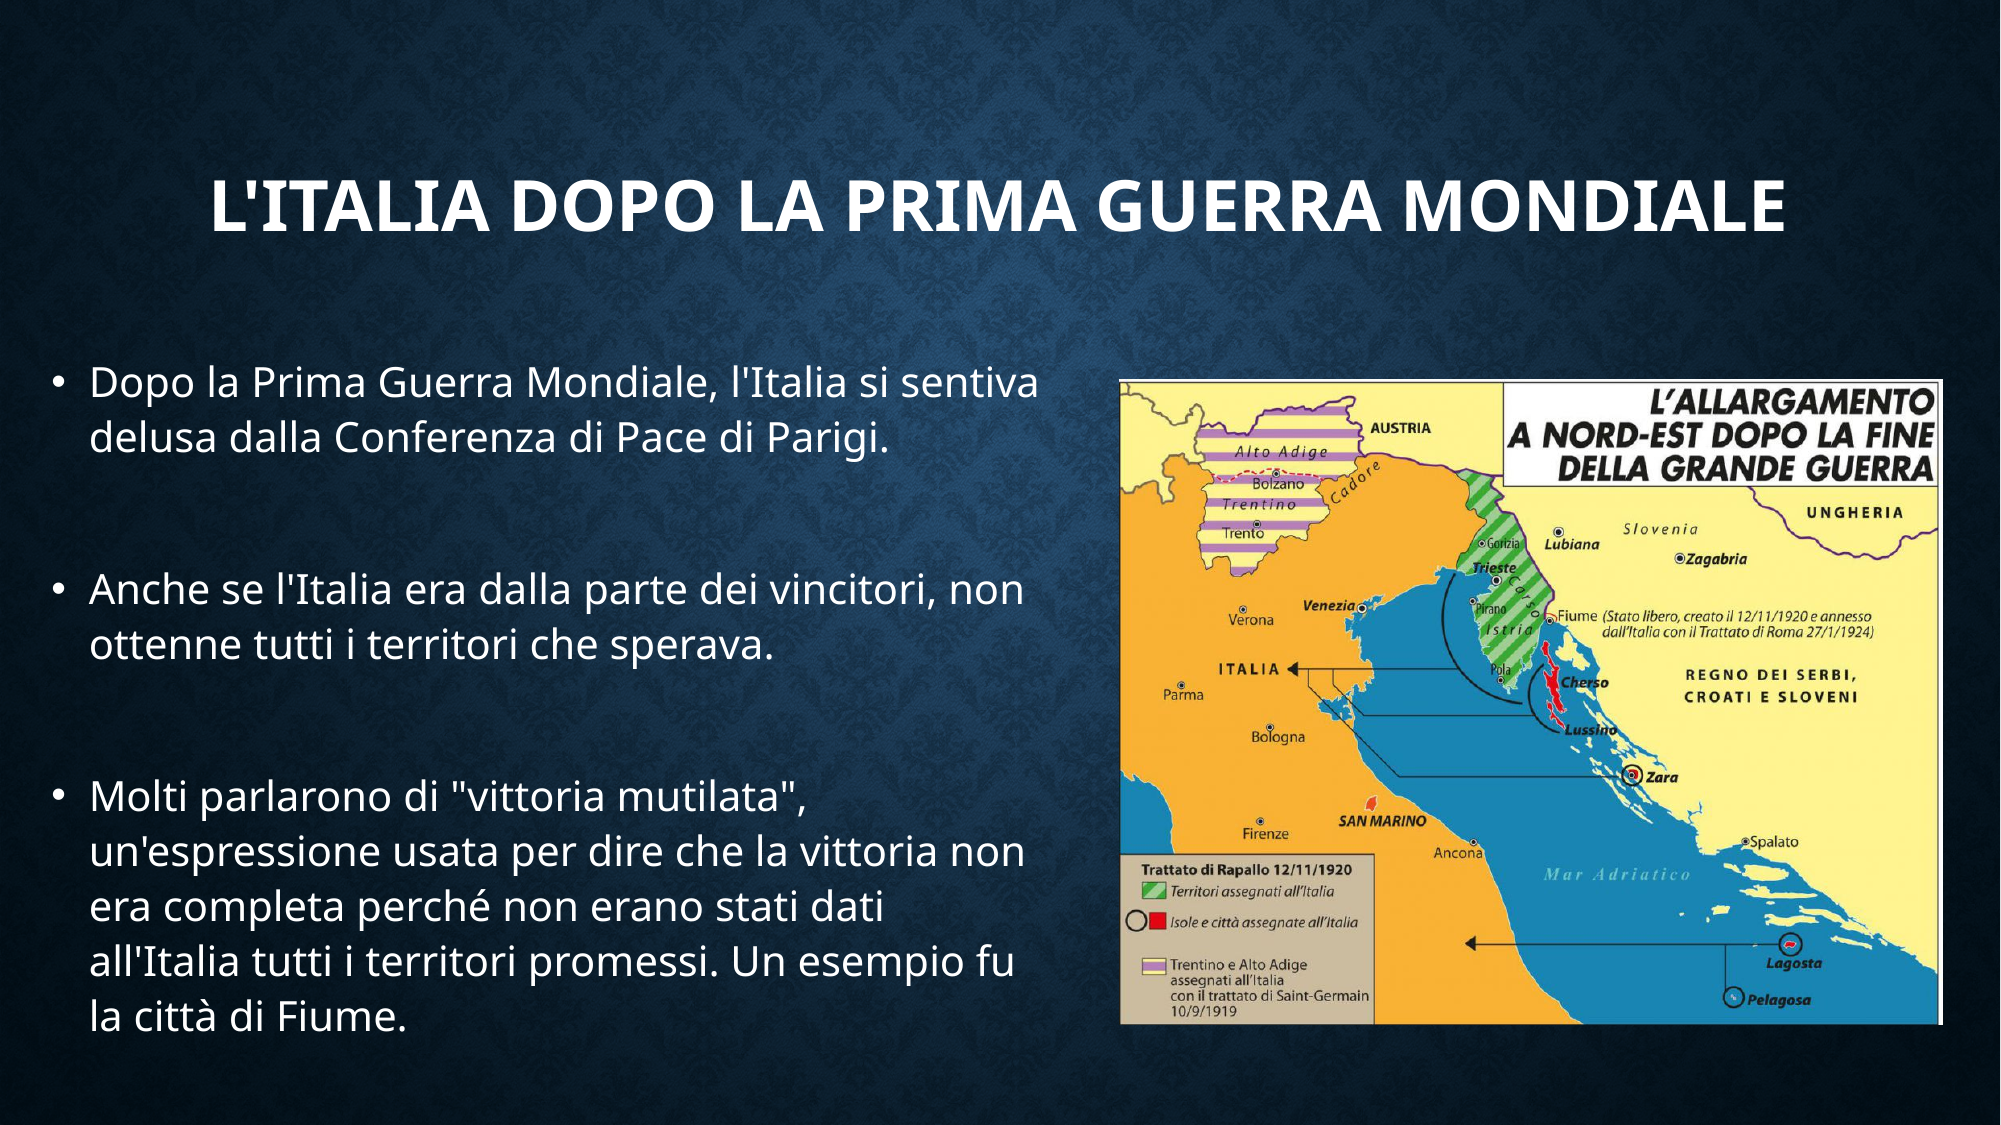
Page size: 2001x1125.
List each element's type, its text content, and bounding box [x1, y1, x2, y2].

list Dopo la Prima Guerra Mondiale, l'Italia si sentiva delusa dalla Conferenza di Pace di Parigi. Anche se l'Italia era dalla parte dei vincitori, non ottenne tutti i territori che sperava. Molti parlarono di "vittoria mutilata", un'espressione usata per dire che la vittoria non era completa perché non erano stati dati all'Italia tutti i territori promessi. Un esempio fu la città di Fiume. [36, 343, 1060, 950]
title L'Italia dopo la Prima Guerra Mondiale [149, 99, 1849, 318]
picture [1119, 379, 1944, 1026]
